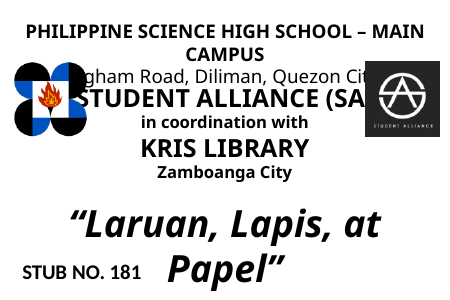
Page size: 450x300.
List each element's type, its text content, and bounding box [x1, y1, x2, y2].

text_box STUDENT ALLIANCE (SA) in coordination with KRIS LIBRARY Zamboanga City [0, 74, 450, 190]
text_box STUB NO. 181 [7, 251, 213, 292]
picture [12, 60, 88, 137]
text_box PHILIPPINE SCIENCE HIGH SCHOOL – MAIN CAMPUS Agham Road, Diliman, Quezon City [0, 12, 450, 74]
picture [364, 60, 441, 137]
text_box “Laruan, Lapis, at Papel” [0, 192, 450, 298]
